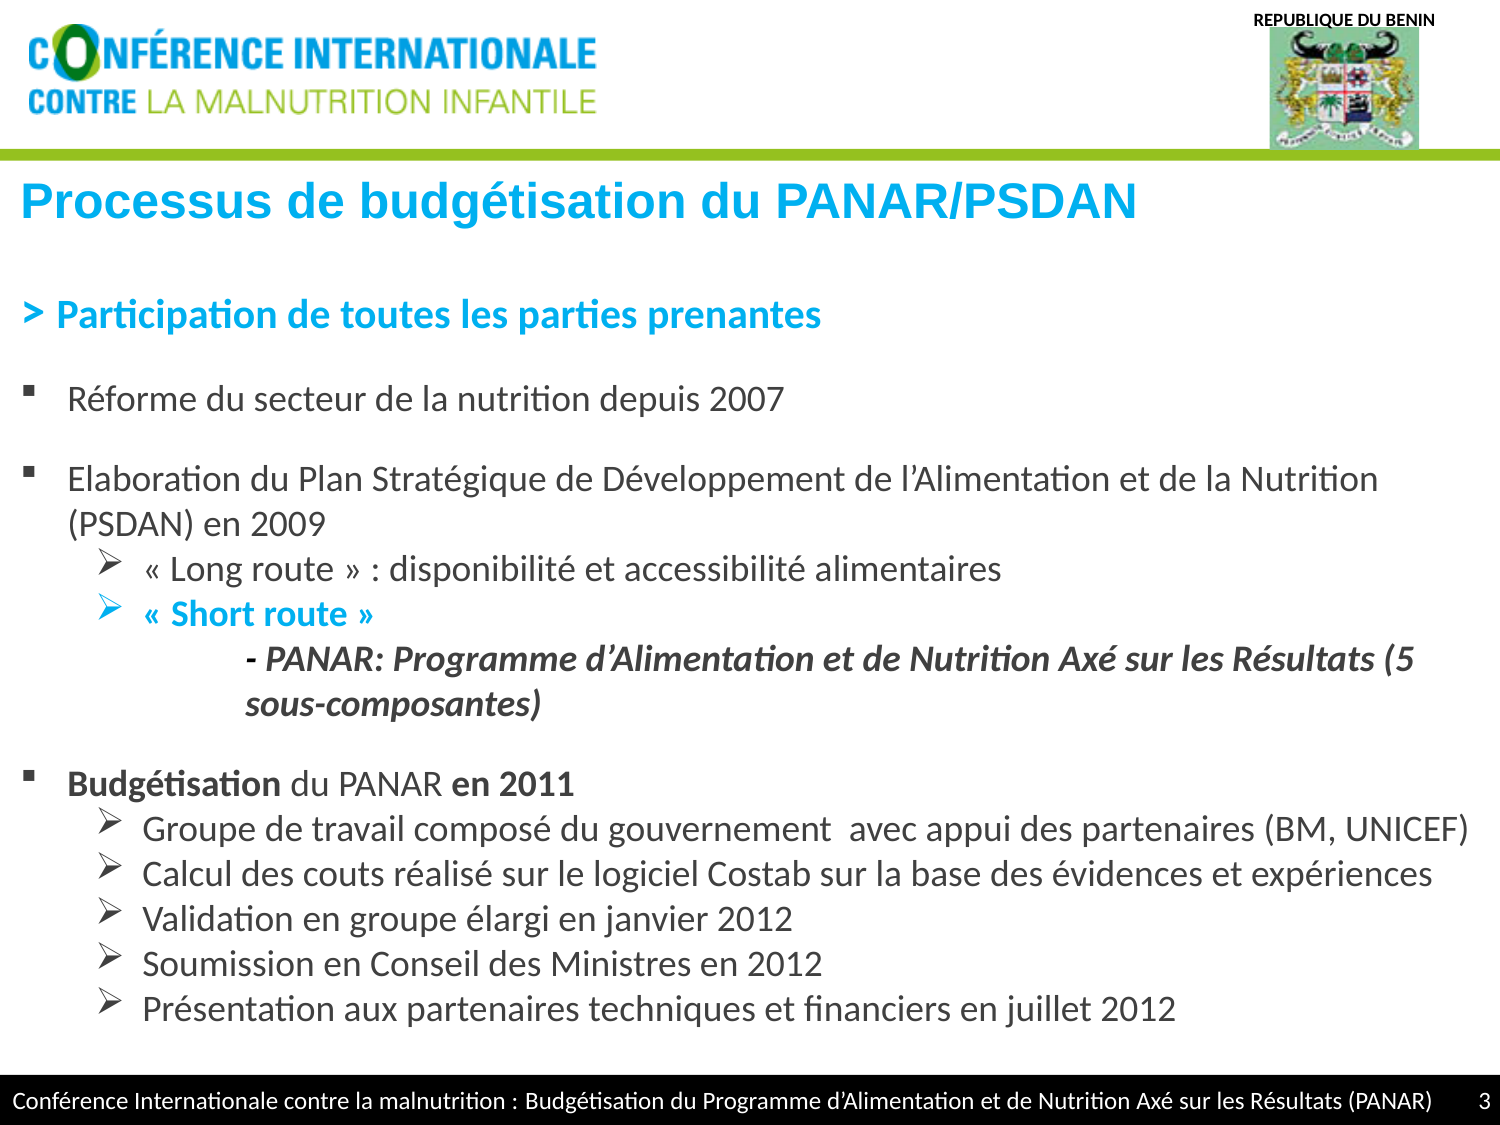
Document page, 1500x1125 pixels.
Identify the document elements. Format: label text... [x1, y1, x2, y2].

text_box REPUBLIQUE DU BENIN [1238, 0, 1451, 38]
picture [1269, 27, 1420, 150]
picture [29, 24, 597, 115]
footer Conférence Internationale contre la malnutrition : Budgétisation du Programme d’Alimentation et de Nutrition Axé sur les Résultats (PANAR) [0, 1069, 1459, 1125]
text_box Processus de budgétisation du PANAR/PSDAN > Participation de toutes les parties prenantes Réforme du secteur de la nutrition depuis 2007 Elaboration du Plan Stratégique de Développement de l’Alimentation et de la Nutrition (PSDAN) en 2009 « Long route » : disponibilité et accessibilité alimentaires « Short route » - PANAR: Programme d’Alimentation et de Nutrition Axé sur les Résultats (5 sous-composantes) Budgétisation du PANAR en 2011 Groupe de travail composé du gouvernement avec appui des partenaires (BM, UNICEF) Calcul des couts réalisé sur le logiciel Costab sur la base des évidences et expériences Validation en groupe élargi en janvier 2012 Soumission en Conseil des Ministres en 2012 Présentation aux partenaires techniques et financiers en juillet 2012 [5, 161, 1500, 1081]
slide_number 3 [1459, 1081, 1500, 1125]
text_box [0, 147, 1500, 163]
